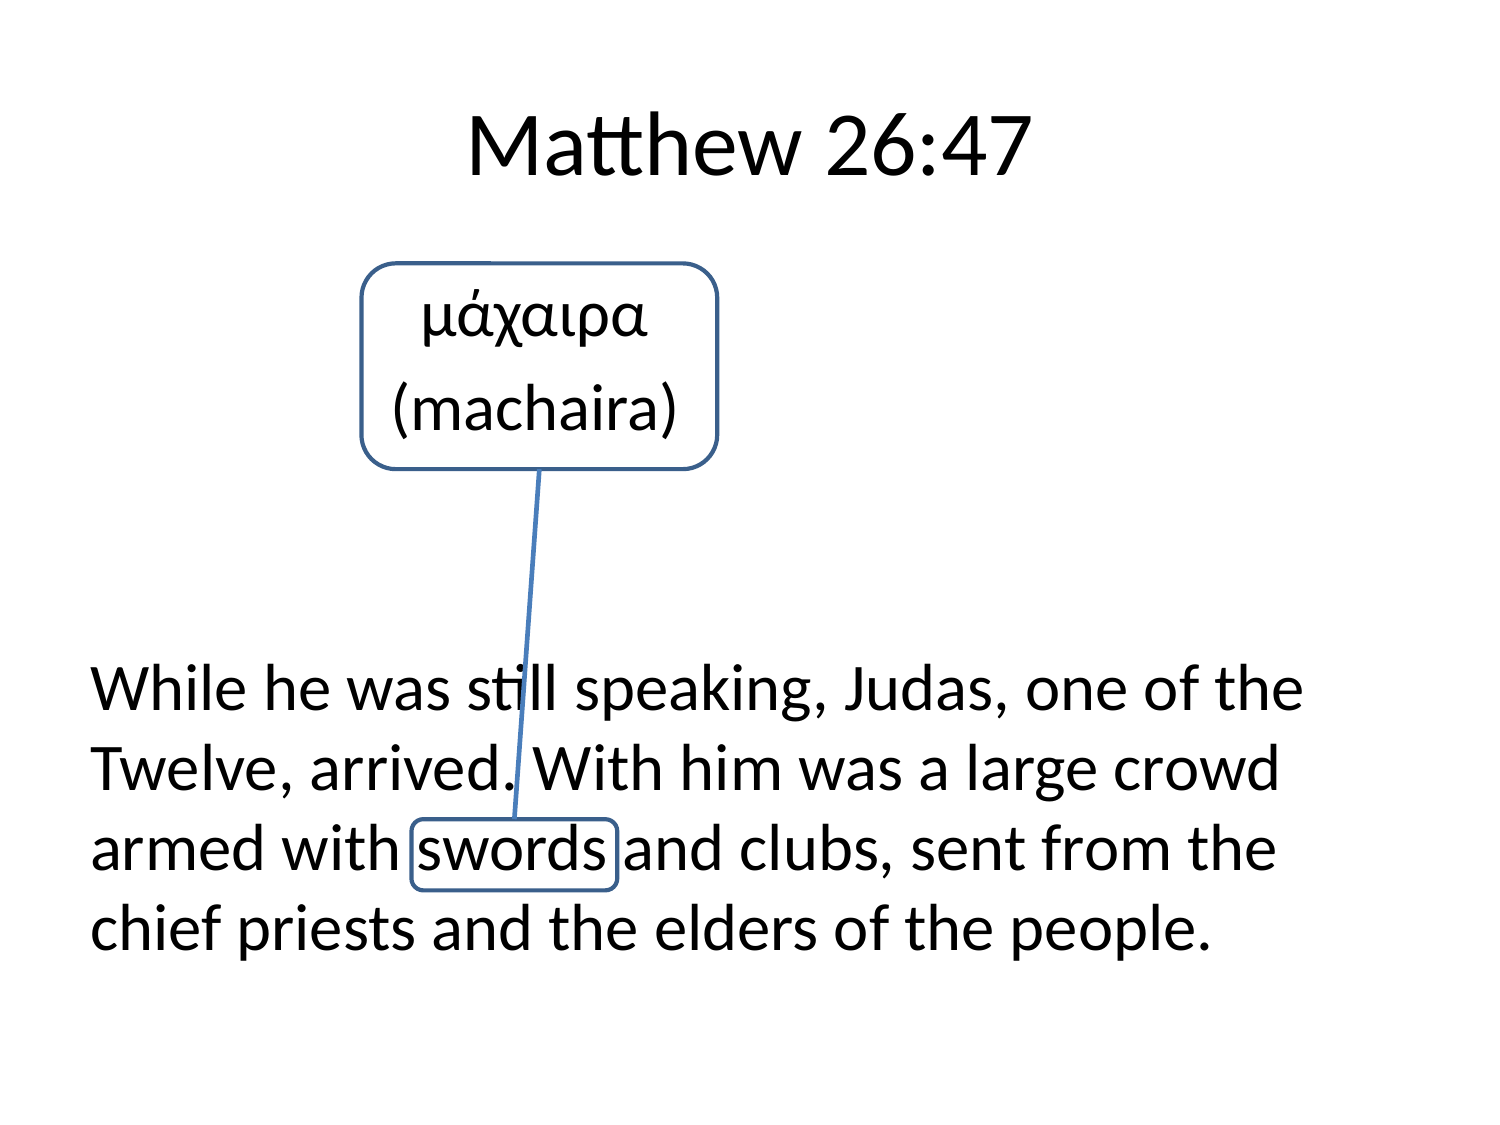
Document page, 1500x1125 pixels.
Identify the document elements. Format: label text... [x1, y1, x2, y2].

list μάχαιρα (machaira) While he was still speaking, Judas, one of the Twelve, arrived. With him was a large crowd armed with swords and clubs, sent from the chief priests and the elders of the people. [75, 262, 1425, 1005]
text_box [359, 261, 720, 472]
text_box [514, 468, 540, 820]
title Matthew 26:47 [75, 45, 1425, 233]
text_box [409, 817, 620, 893]
